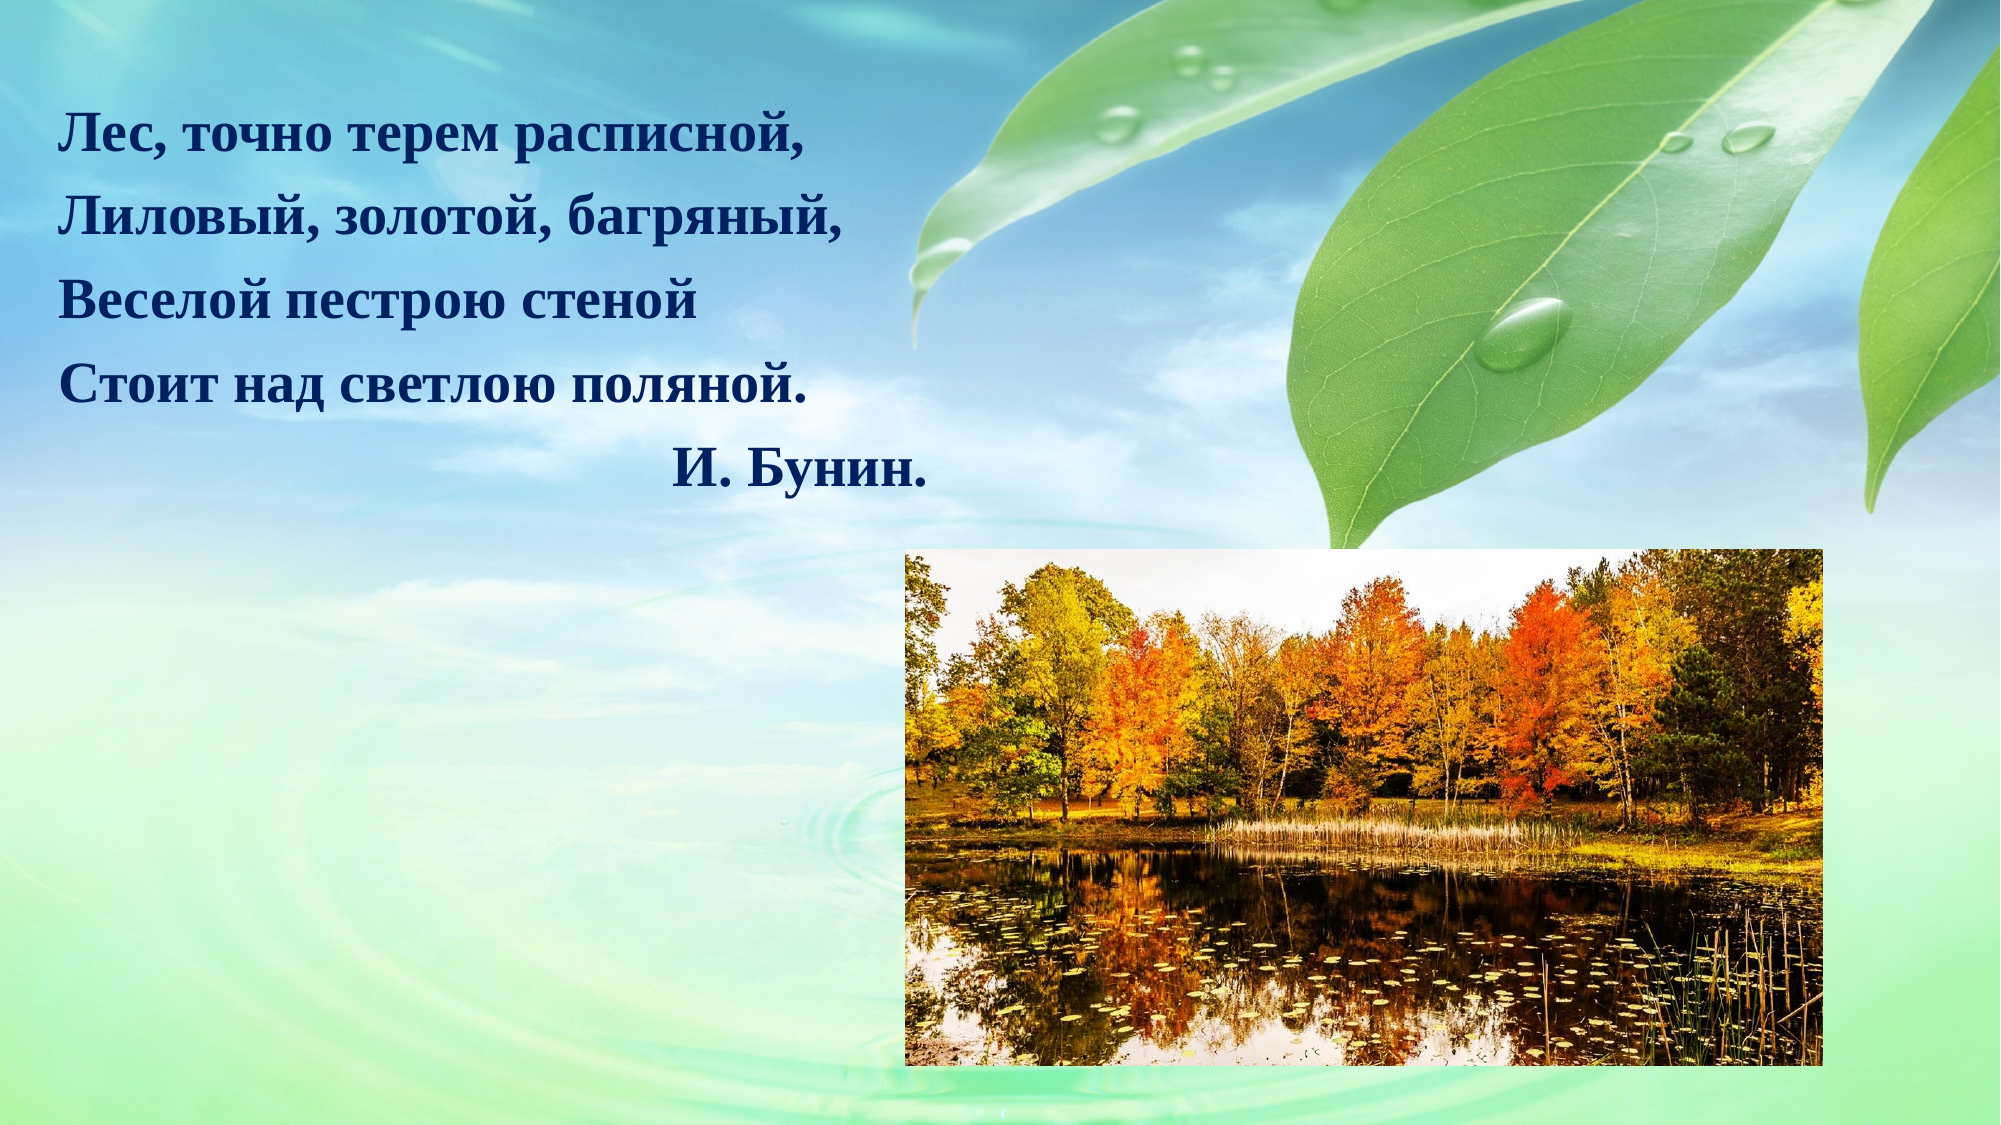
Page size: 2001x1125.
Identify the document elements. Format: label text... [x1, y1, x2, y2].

list Лес, точно терем расписной, Лиловый, золотой, багряный, Веселой пестрою стеной Стоит над светлою поляной. И. Бунин. [43, 93, 1769, 808]
picture [0, 0, 2001, 1125]
